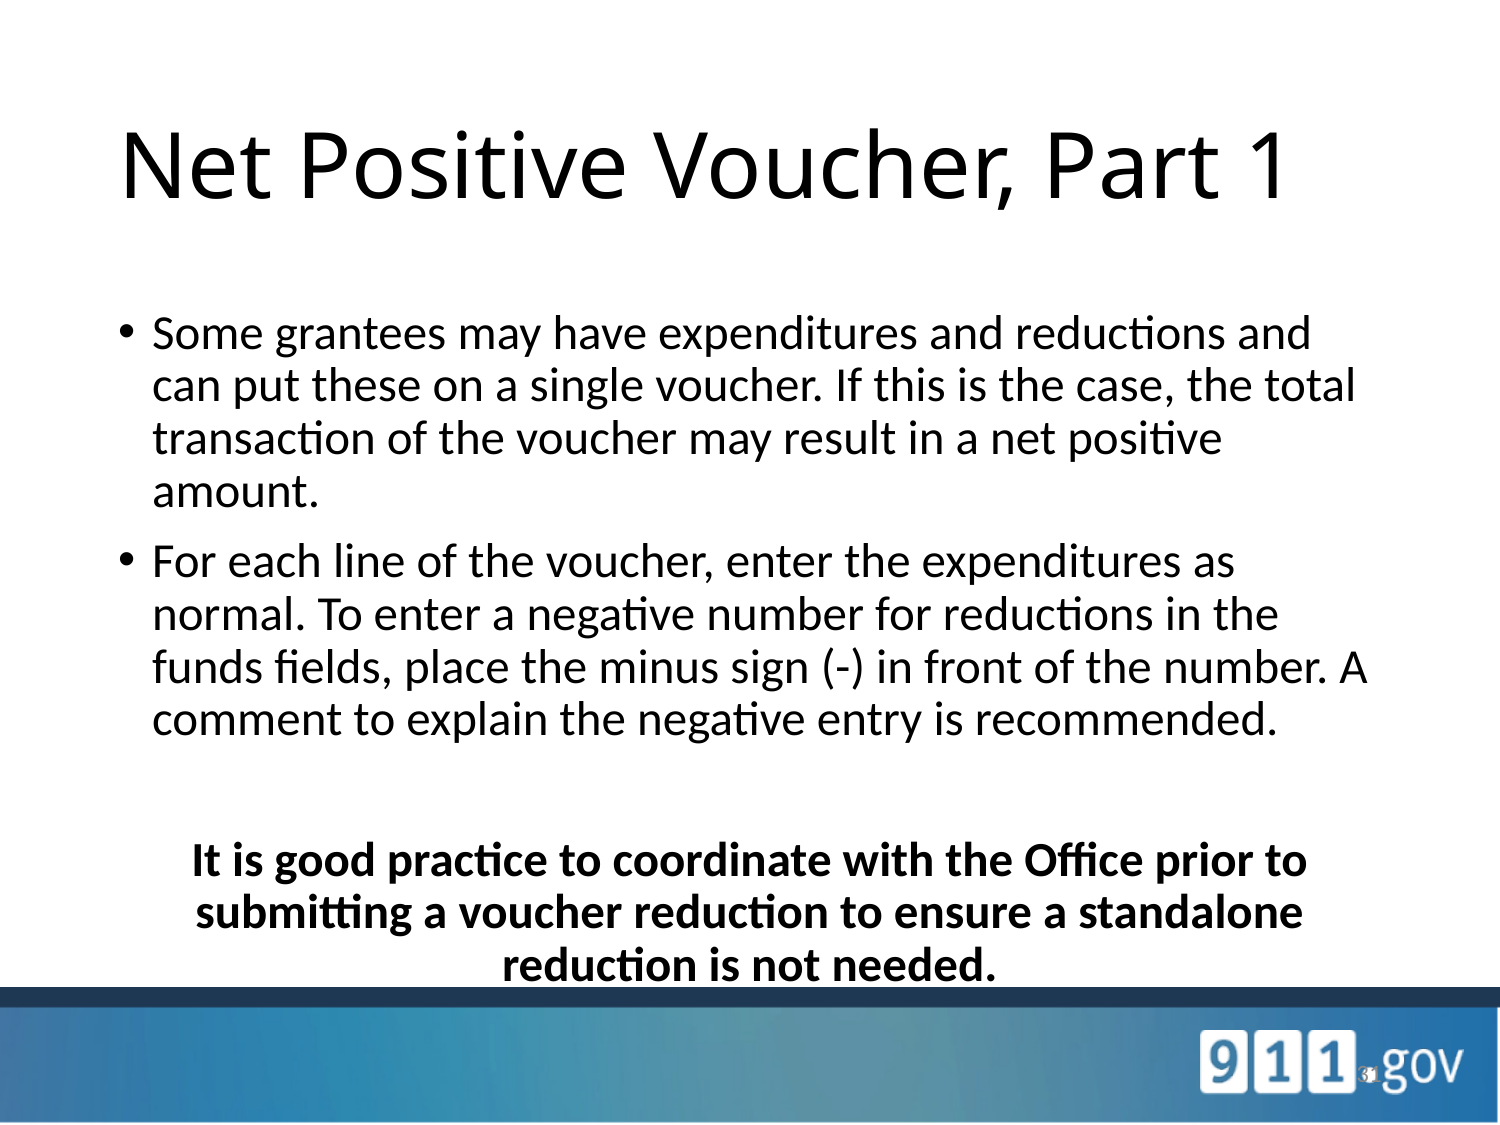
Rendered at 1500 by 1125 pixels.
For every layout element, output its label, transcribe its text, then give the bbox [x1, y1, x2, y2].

list Some grantees may have expenditures and reductions and can put these on a single voucher. If this is the case, the total transaction of the voucher may result in a net positive amount. For each line of the voucher, enter the expenditures as normal. To enter a negative number for reductions in the funds fields, place the minus sign (-) in front of the number. A comment to explain the negative entry is recommended. It is good practice to coordinate with the Office prior to submitting a voucher reduction to ensure a standalone reduction is not needed. [103, 299, 1397, 1014]
picture [0, 987, 1500, 1125]
slide_number 31 [1059, 1042, 1397, 1103]
title Net Positive Voucher, Part 1 [103, 59, 1397, 278]
